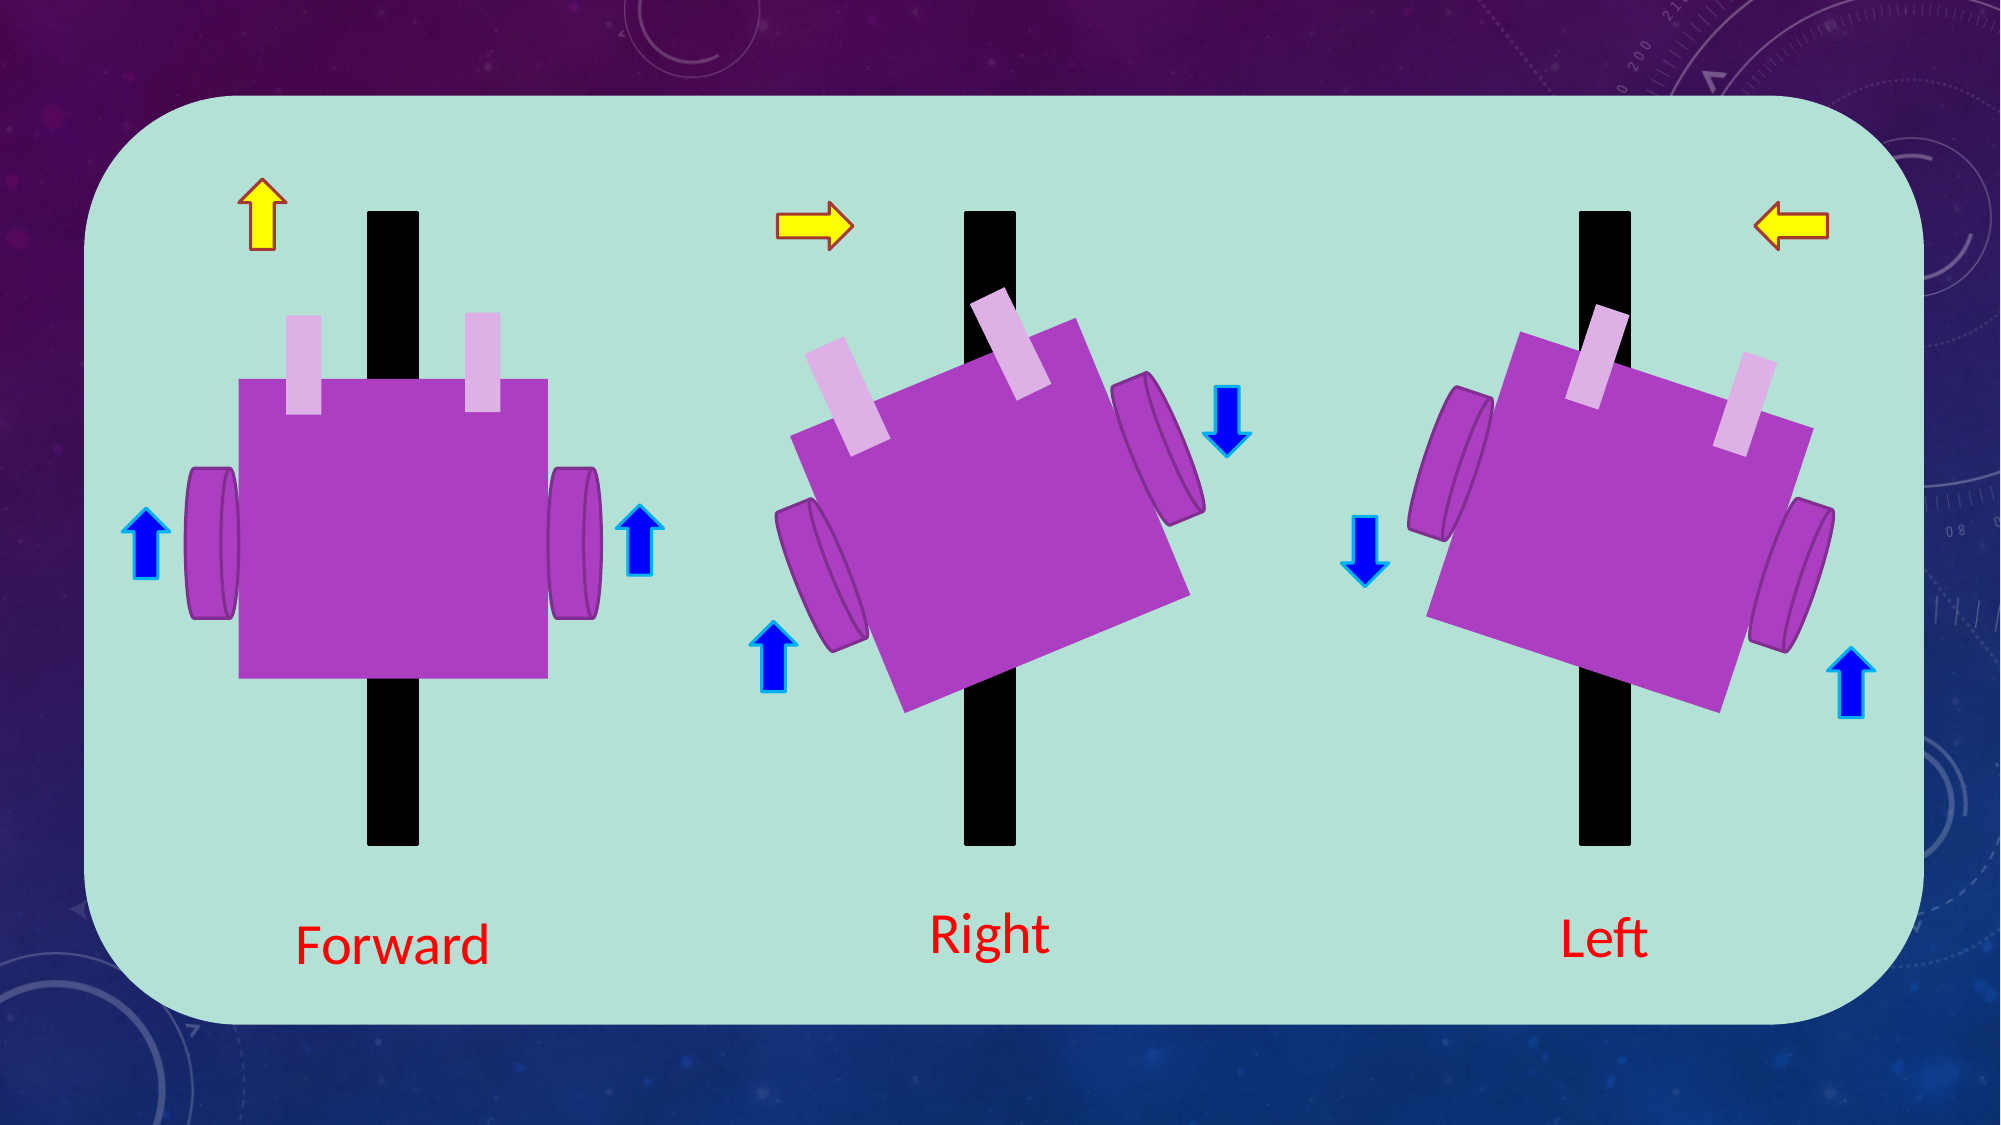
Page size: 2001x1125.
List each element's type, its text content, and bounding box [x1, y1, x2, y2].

text_box [1408, 386, 1493, 541]
text_box [749, 621, 798, 692]
text_box [547, 468, 602, 619]
text_box [790, 317, 1191, 714]
text_box [969, 287, 1052, 401]
text_box [1341, 516, 1389, 587]
text_box [84, 95, 1924, 1025]
text_box [1712, 351, 1778, 457]
text_box [1426, 331, 1814, 714]
text_box [368, 679, 418, 845]
text_box Right [863, 887, 1117, 973]
text_box [1615, 317, 1630, 367]
text_box [1565, 304, 1630, 410]
text_box [238, 378, 548, 679]
text_box [286, 315, 322, 415]
text_box [616, 504, 664, 576]
text_box [465, 312, 501, 413]
text_box [1827, 647, 1875, 718]
text_box [185, 468, 239, 619]
picture [0, 0, 2001, 1125]
text_box [368, 212, 418, 378]
text_box [1580, 668, 1630, 845]
text_box [965, 212, 1015, 363]
text_box [1749, 498, 1834, 652]
text_box Left [1478, 891, 1732, 977]
text_box [777, 202, 853, 250]
text_box [804, 336, 891, 457]
text_box [122, 508, 170, 579]
text_box [776, 498, 868, 652]
text_box [238, 178, 287, 250]
text_box [1754, 202, 1828, 250]
text_box [1203, 386, 1251, 457]
text_box [1111, 372, 1205, 526]
text_box [1580, 212, 1630, 350]
text_box Forward [266, 898, 520, 984]
text_box [965, 668, 1015, 845]
